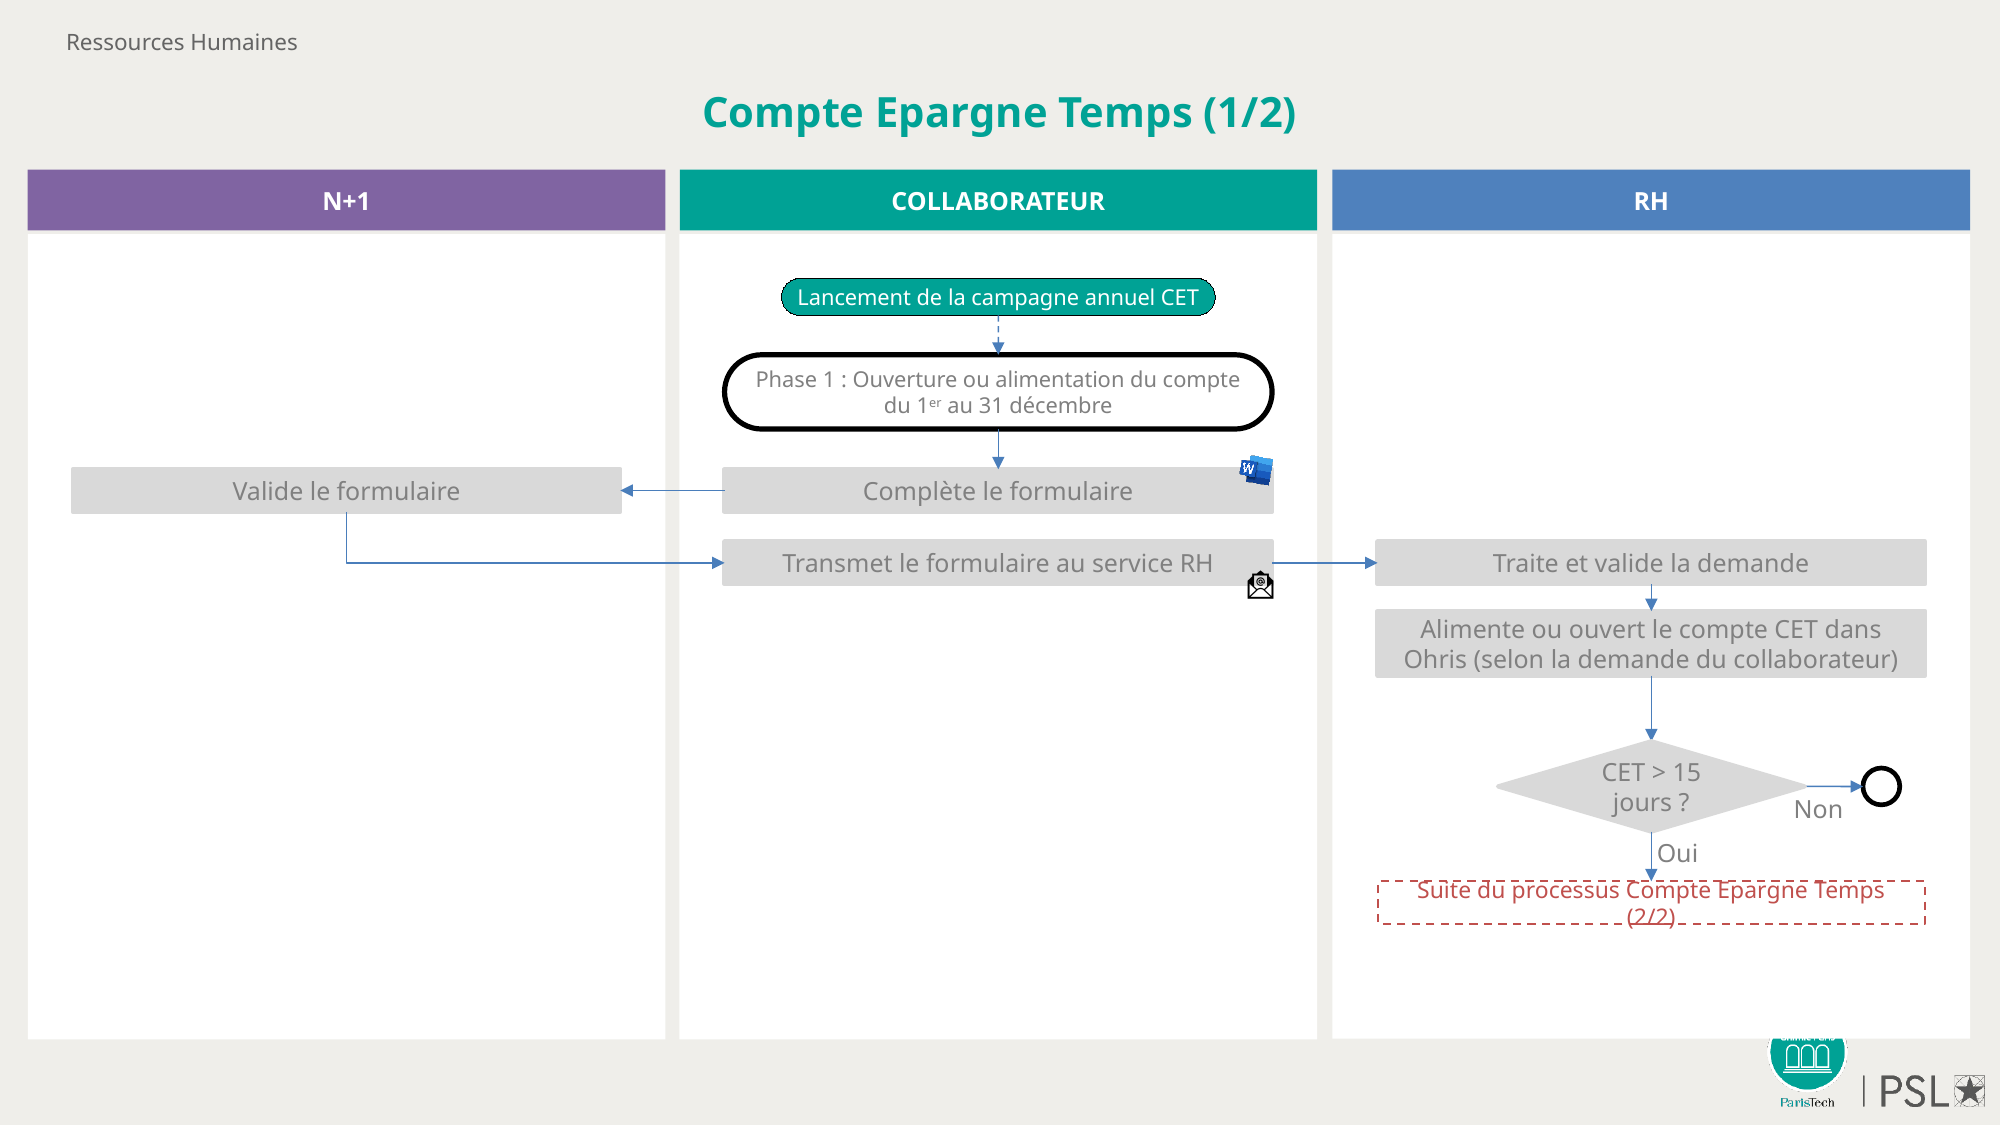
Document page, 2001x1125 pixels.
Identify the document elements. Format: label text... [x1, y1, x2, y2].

list Ressources Humaines [50, 19, 1047, 55]
picture [1239, 453, 1270, 485]
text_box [27, 169, 666, 1040]
title Compte Epargne Temps (1/2) [149, 75, 1851, 147]
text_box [509, 348, 562, 727]
picture [1244, 569, 1276, 600]
picture [1767, 1011, 1985, 1107]
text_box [679, 169, 1318, 1040]
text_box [1332, 169, 1971, 1039]
